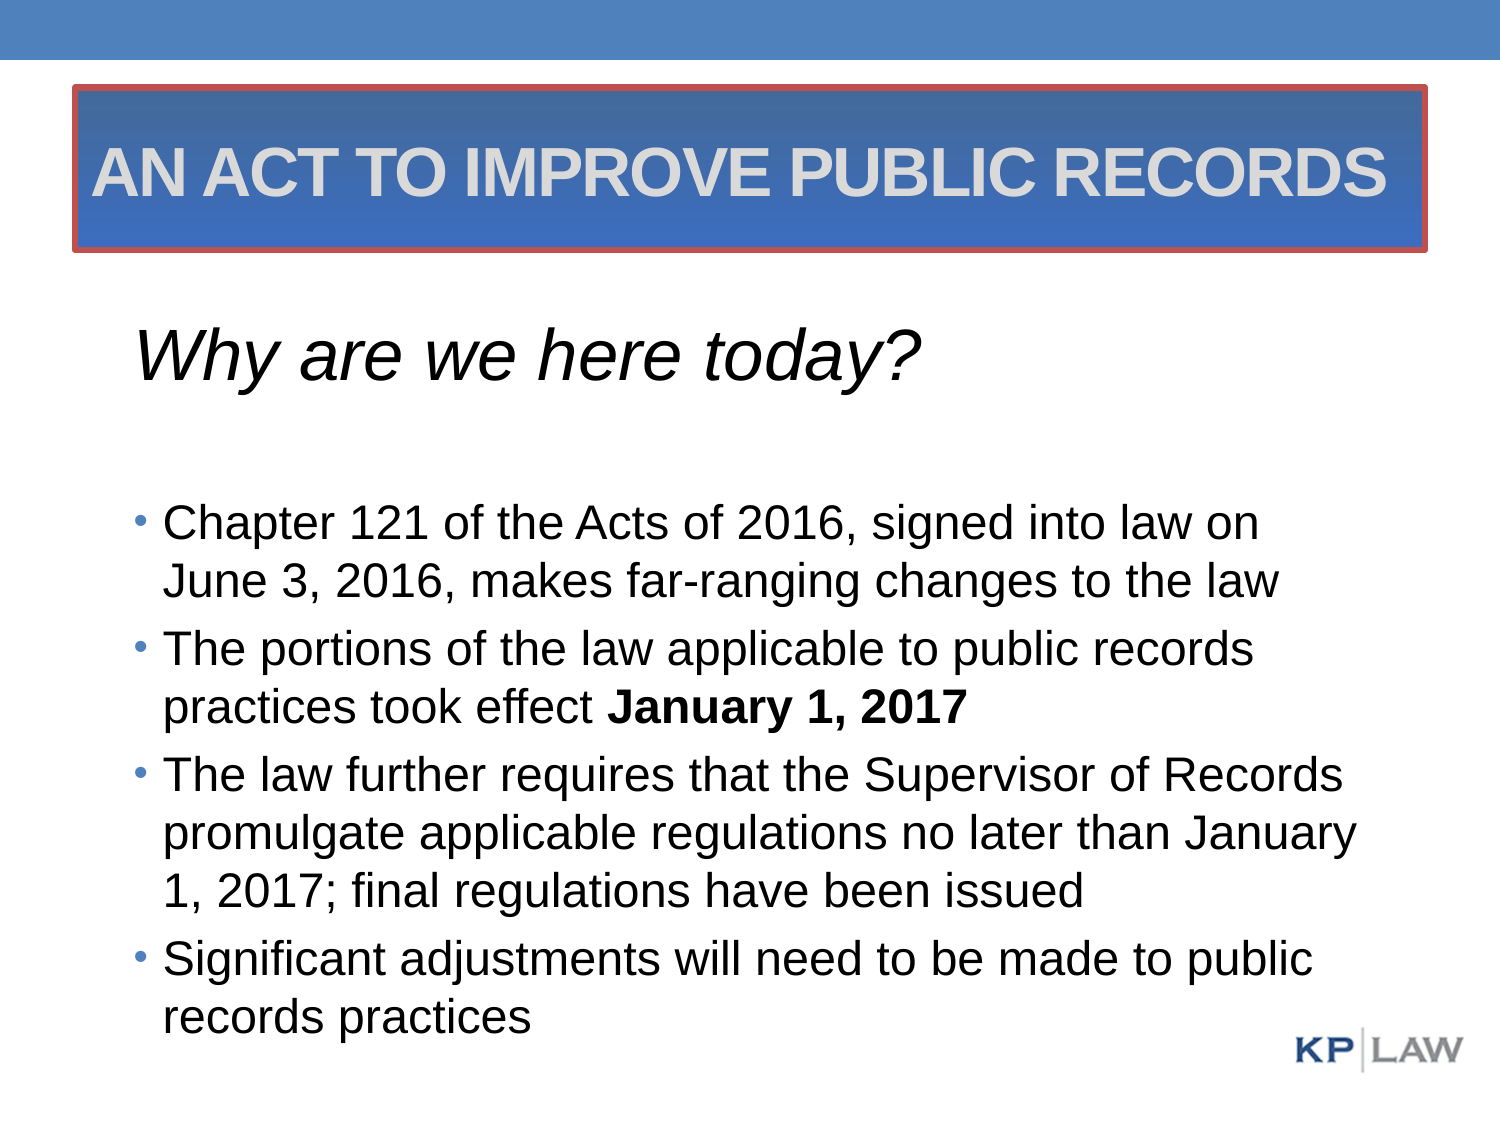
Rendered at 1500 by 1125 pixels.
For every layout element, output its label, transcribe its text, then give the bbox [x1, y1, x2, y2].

title An Act to Improve Public Records [75, 87, 1425, 250]
list Why are we here today? Chapter 121 of the Acts of 2016, signed into law on June 3, 2016, makes far-ranging changes to the law The portions of the law applicable to public records practices took effect January 1, 2017 The law further requires that the Supervisor of Records promulgate applicable regulations no later than January 1, 2017; final regulations have been issued Significant adjustments will need to be made to public records practices [75, 299, 1375, 1100]
picture [1287, 1024, 1474, 1076]
